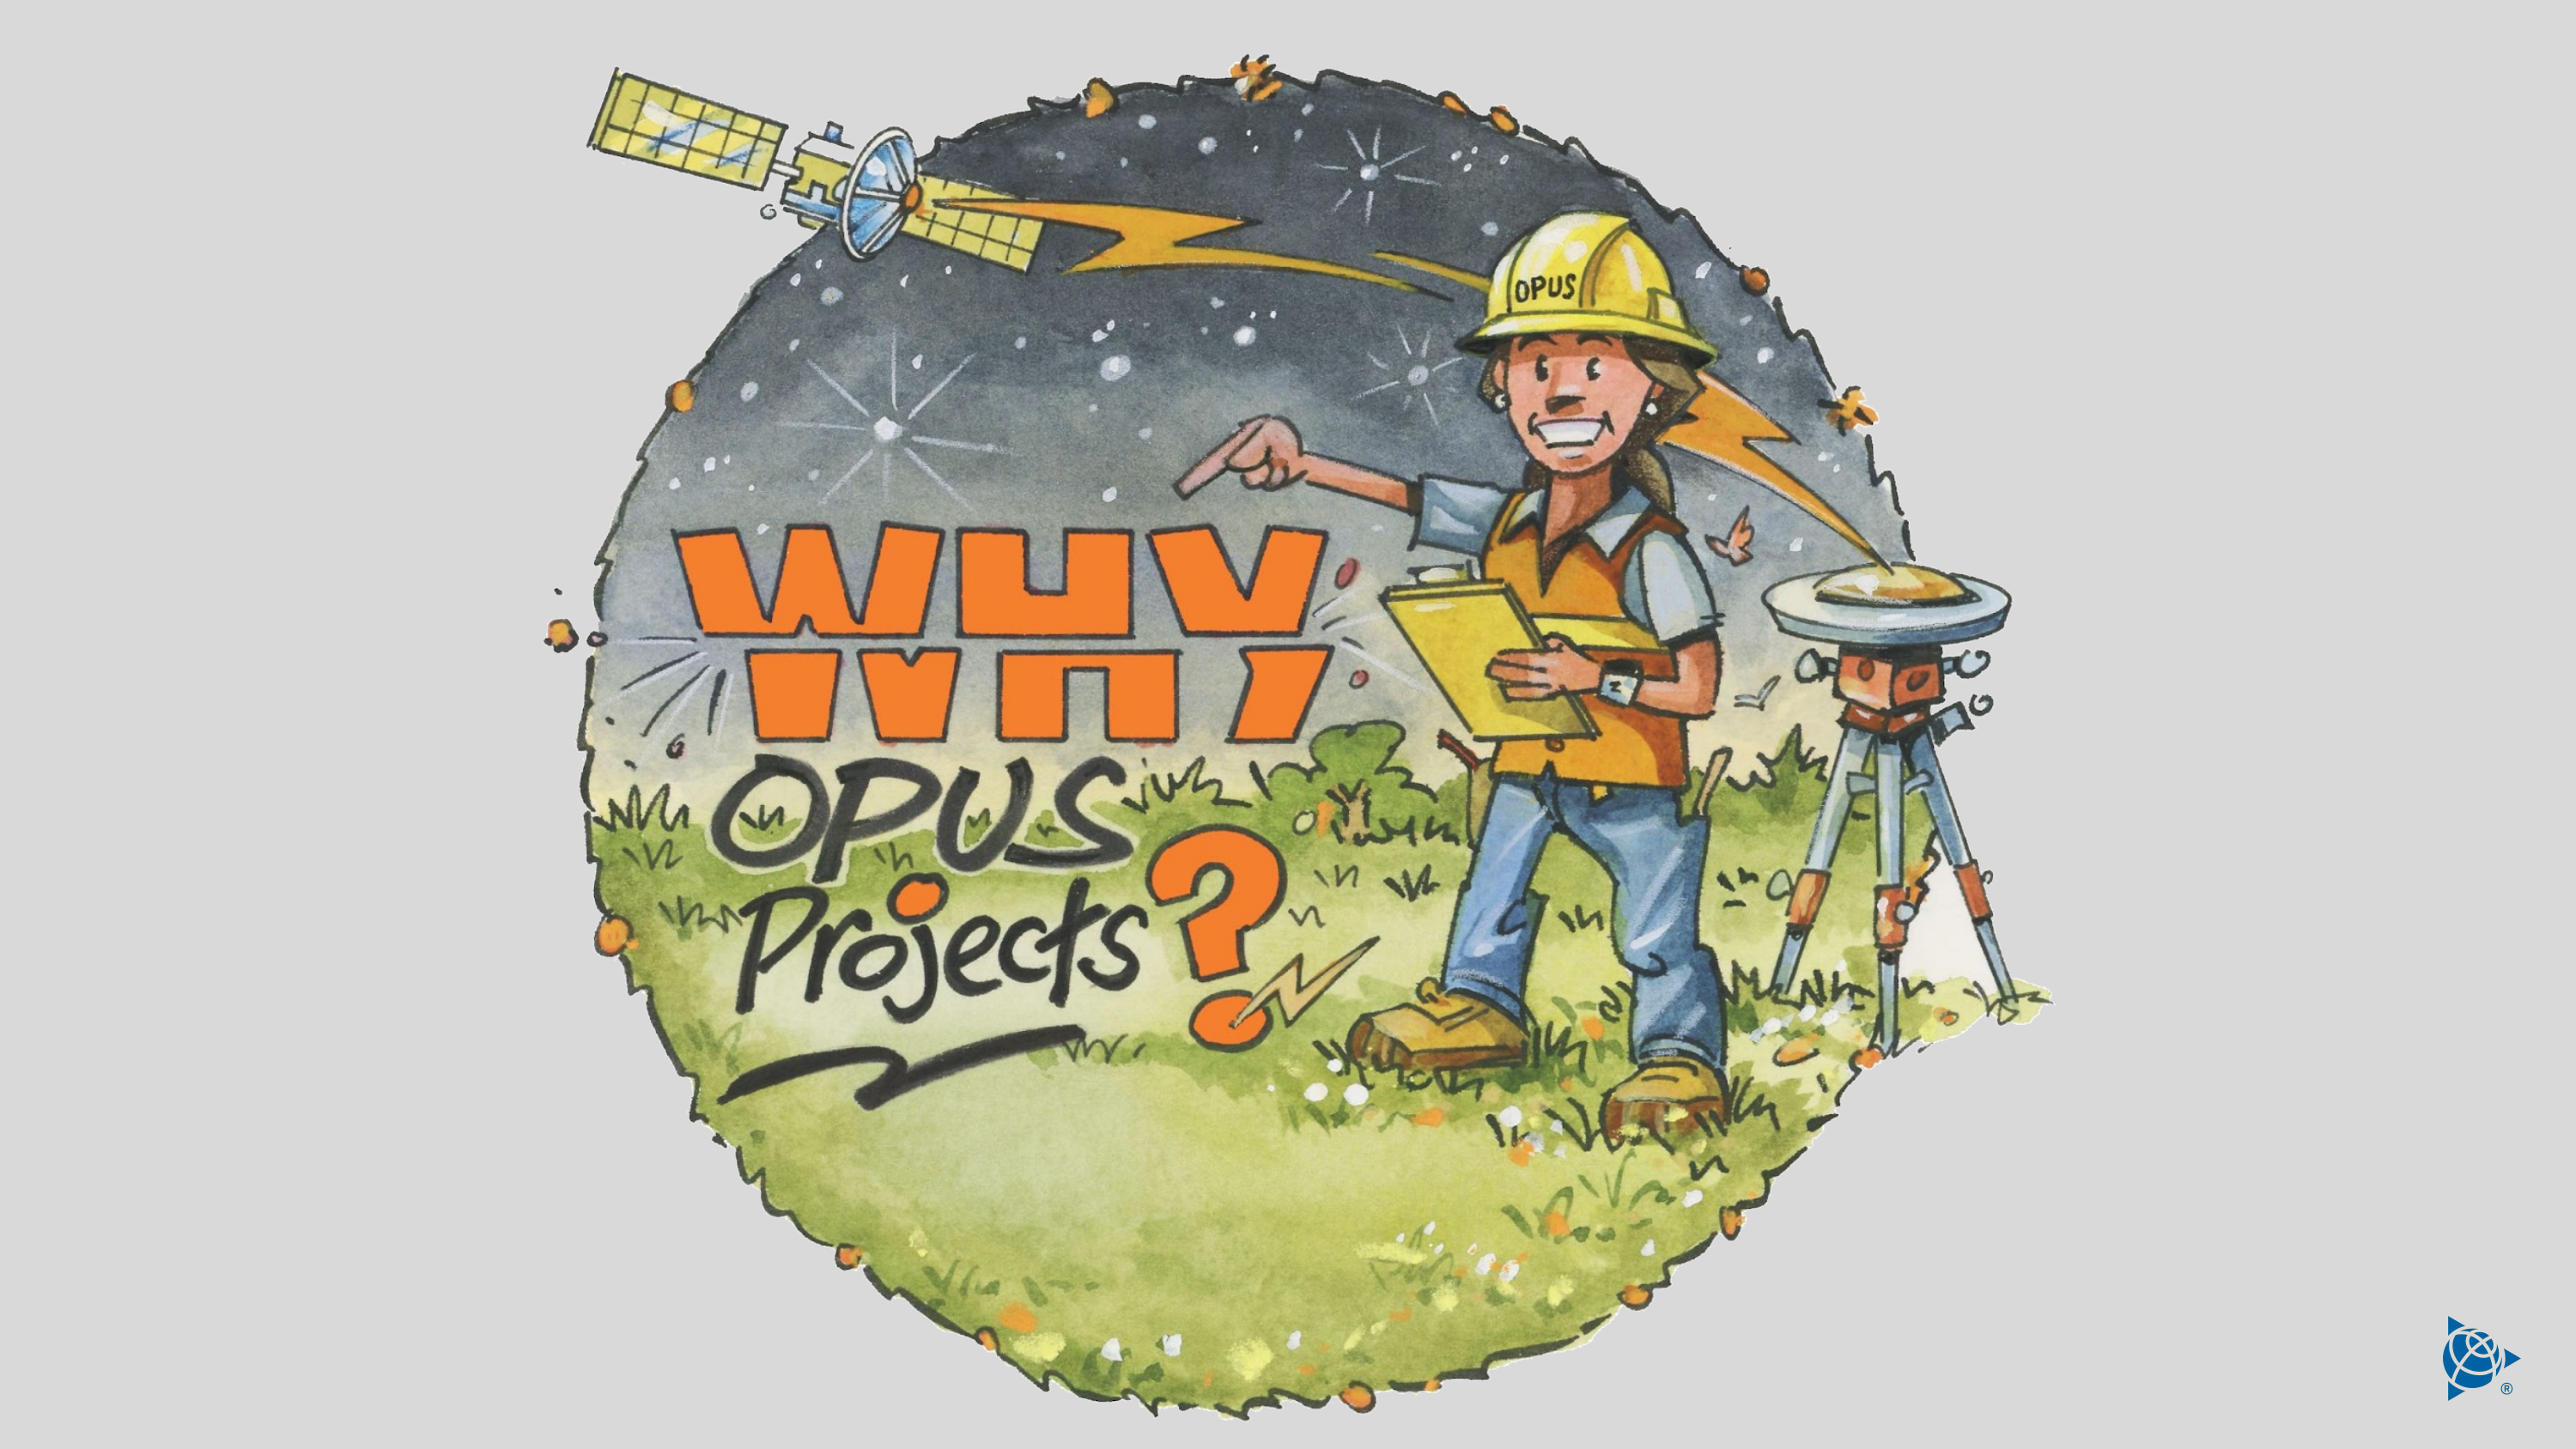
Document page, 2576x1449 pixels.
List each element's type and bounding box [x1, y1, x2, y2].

picture [474, 2, 2102, 1449]
picture [2443, 1316, 2521, 1401]
